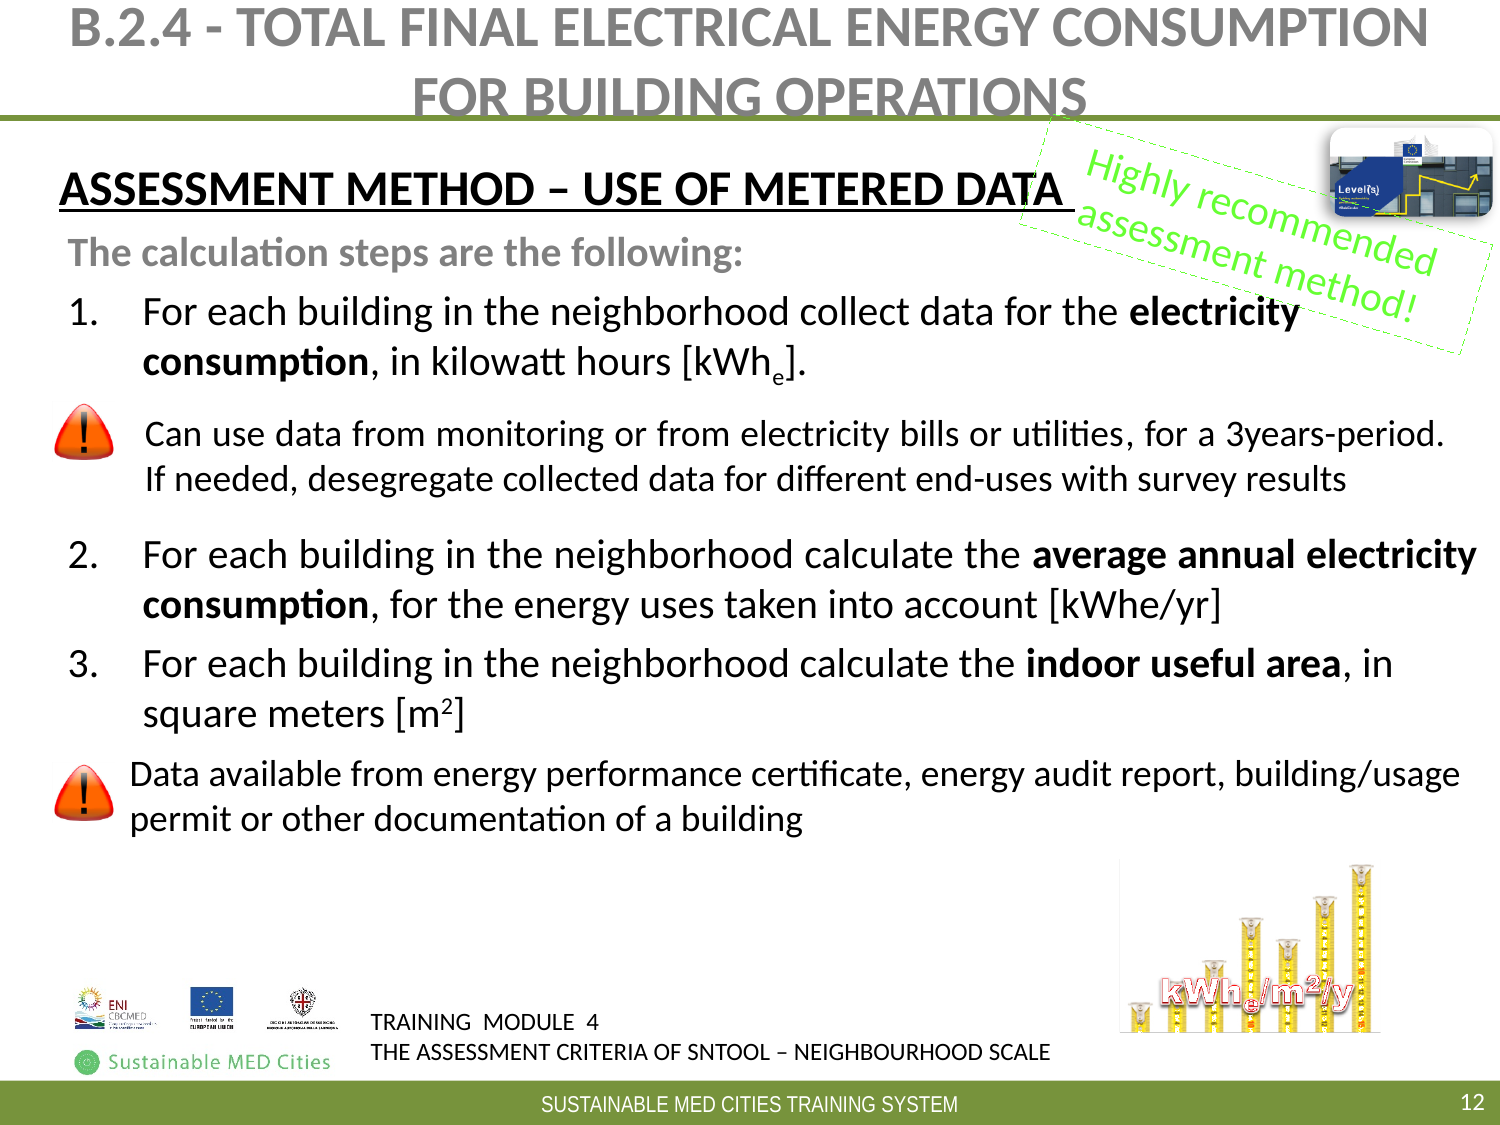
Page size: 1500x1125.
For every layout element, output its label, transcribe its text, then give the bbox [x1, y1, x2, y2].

slide_number 12 [1149, 1078, 1500, 1123]
text_box Highly recommended assessment method! [1019, 113, 1493, 355]
title B.2.4 - TOTAL FINAL ELECTRICAL ENERGY CONSUMPTION FOR BUILDING OPERATIONS [0, 0, 1500, 117]
text_box Can use data from monitoring or from electricity bills or utilities, for a 3years-period. If needed, desegregate collected data for different end-uses with survey results [130, 401, 1461, 507]
picture [52, 401, 116, 463]
text_box The calculation steps are the following: For each building in the neighborhood collect data for the electricity consumption, in kilowatt hours [kWhe]. For each building in the neighborhood calculate the average annual electricity consumption, for the energy uses taken into account [kWhe/yr] For each building in the neighborhood calculate the indoor useful area, in square meters [m2] [52, 235, 1493, 394]
picture [1089, 858, 1423, 1041]
picture [1329, 127, 1493, 217]
text_box ASSESSMENT METHOD – USE OF METERED DATA [43, 147, 1054, 235]
picture [62, 978, 356, 1080]
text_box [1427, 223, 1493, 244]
picture [52, 761, 116, 823]
text_box ASSESSMENT METHOD – USE OF METERED DATA [1168, 147, 1324, 194]
text_box Data available from energy performance certificate, energy audit report, building/usage permit or other documentation of a building [114, 741, 1481, 847]
